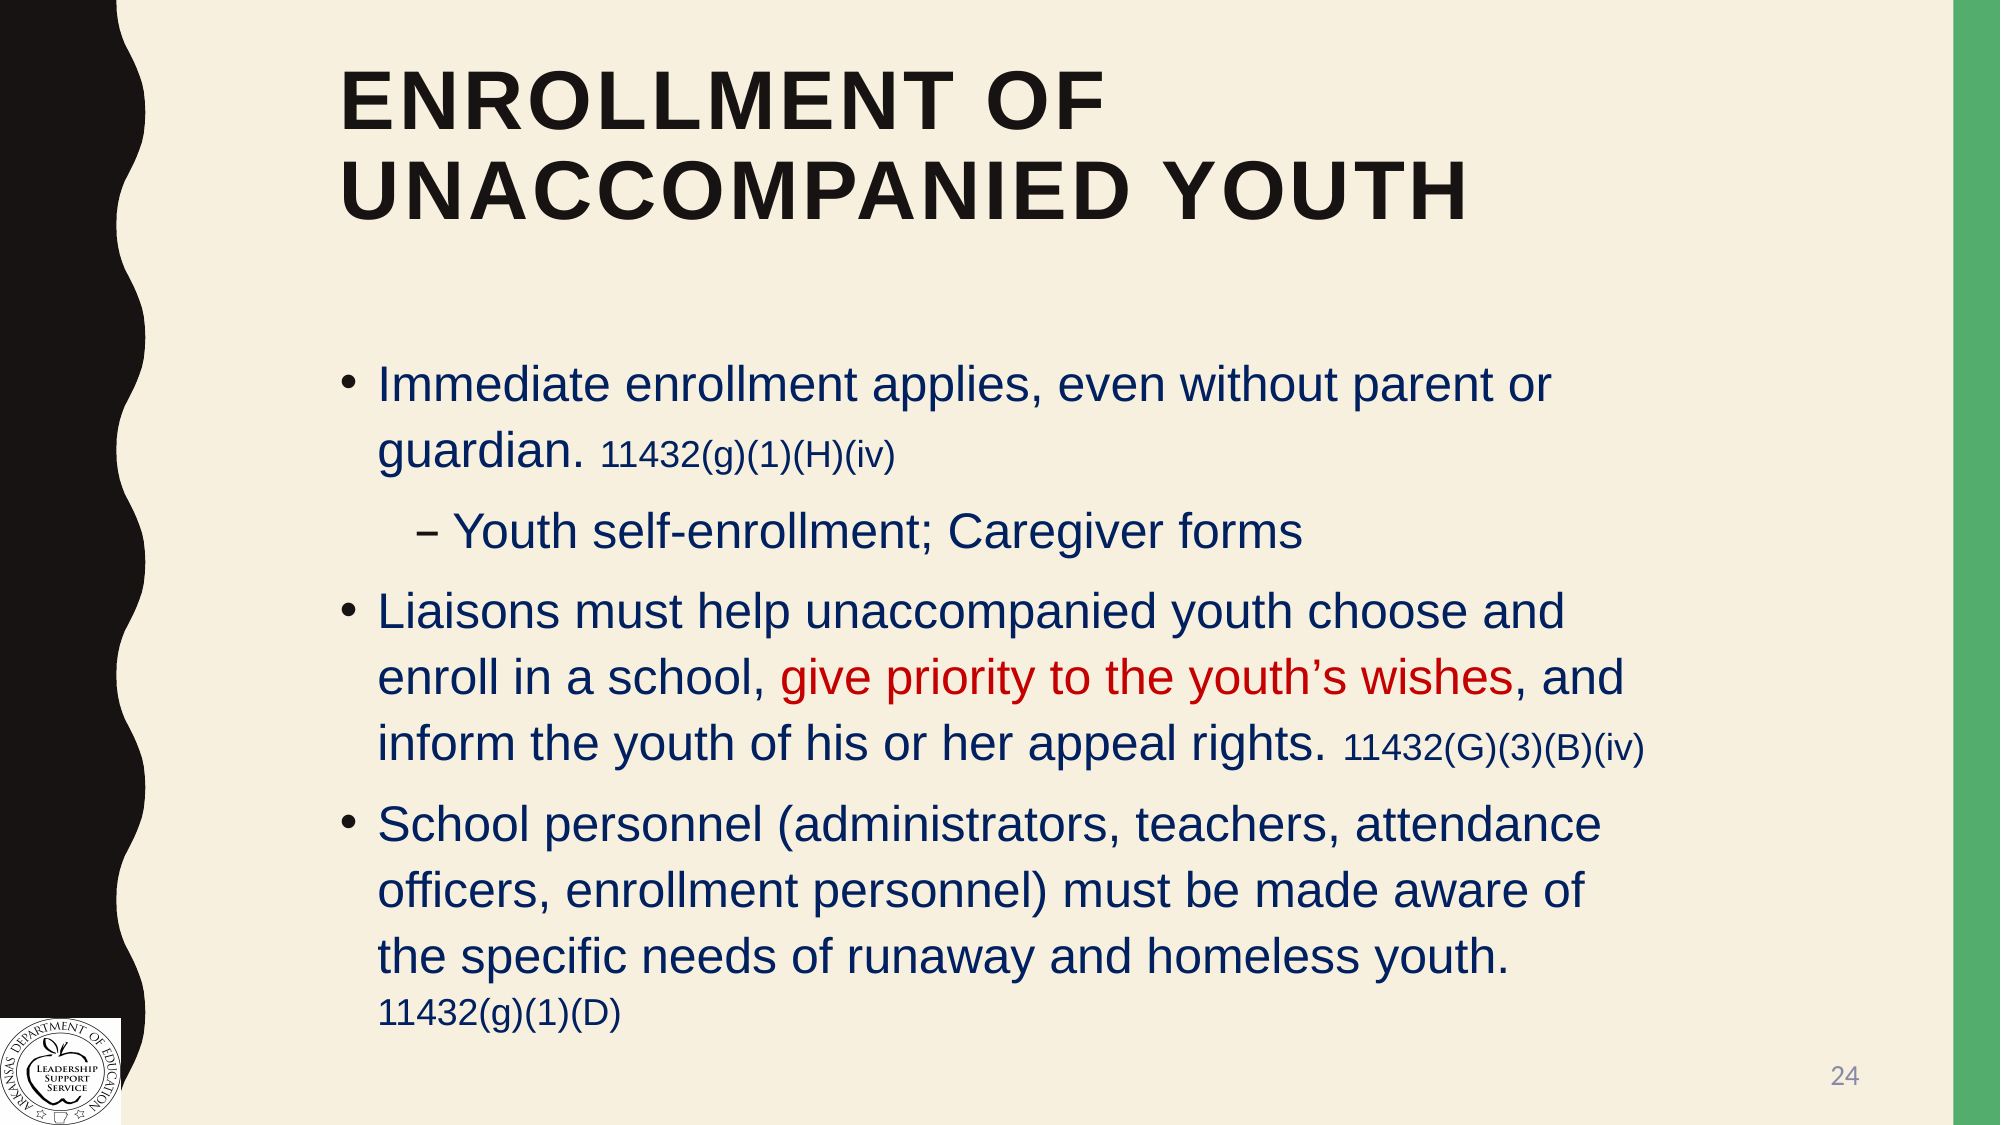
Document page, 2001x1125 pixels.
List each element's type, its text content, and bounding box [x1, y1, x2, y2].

list Immediate enrollment applies, even without parent or guardian. 11432(g)(1)(H)(iv) Youth self-enrollment; Caregiver forms Liaisons must help unaccompanied youth choose and enroll in a school, give priority to the youth’s wishes, and inform the youth of his or her appeal rights. 11432(G)(3)(B)(iv) School personnel (administrators, teachers, attendance officers, enrollment personnel) must be made aware of the specific needs of runaway and homeless youth. 11432(g)(1)(D) [324, 338, 1675, 1075]
slide_number 24 [1412, 1045, 1875, 1103]
picture [0, 1018, 121, 1125]
title Enrollment of Unaccompanied Youth [324, 50, 1675, 188]
